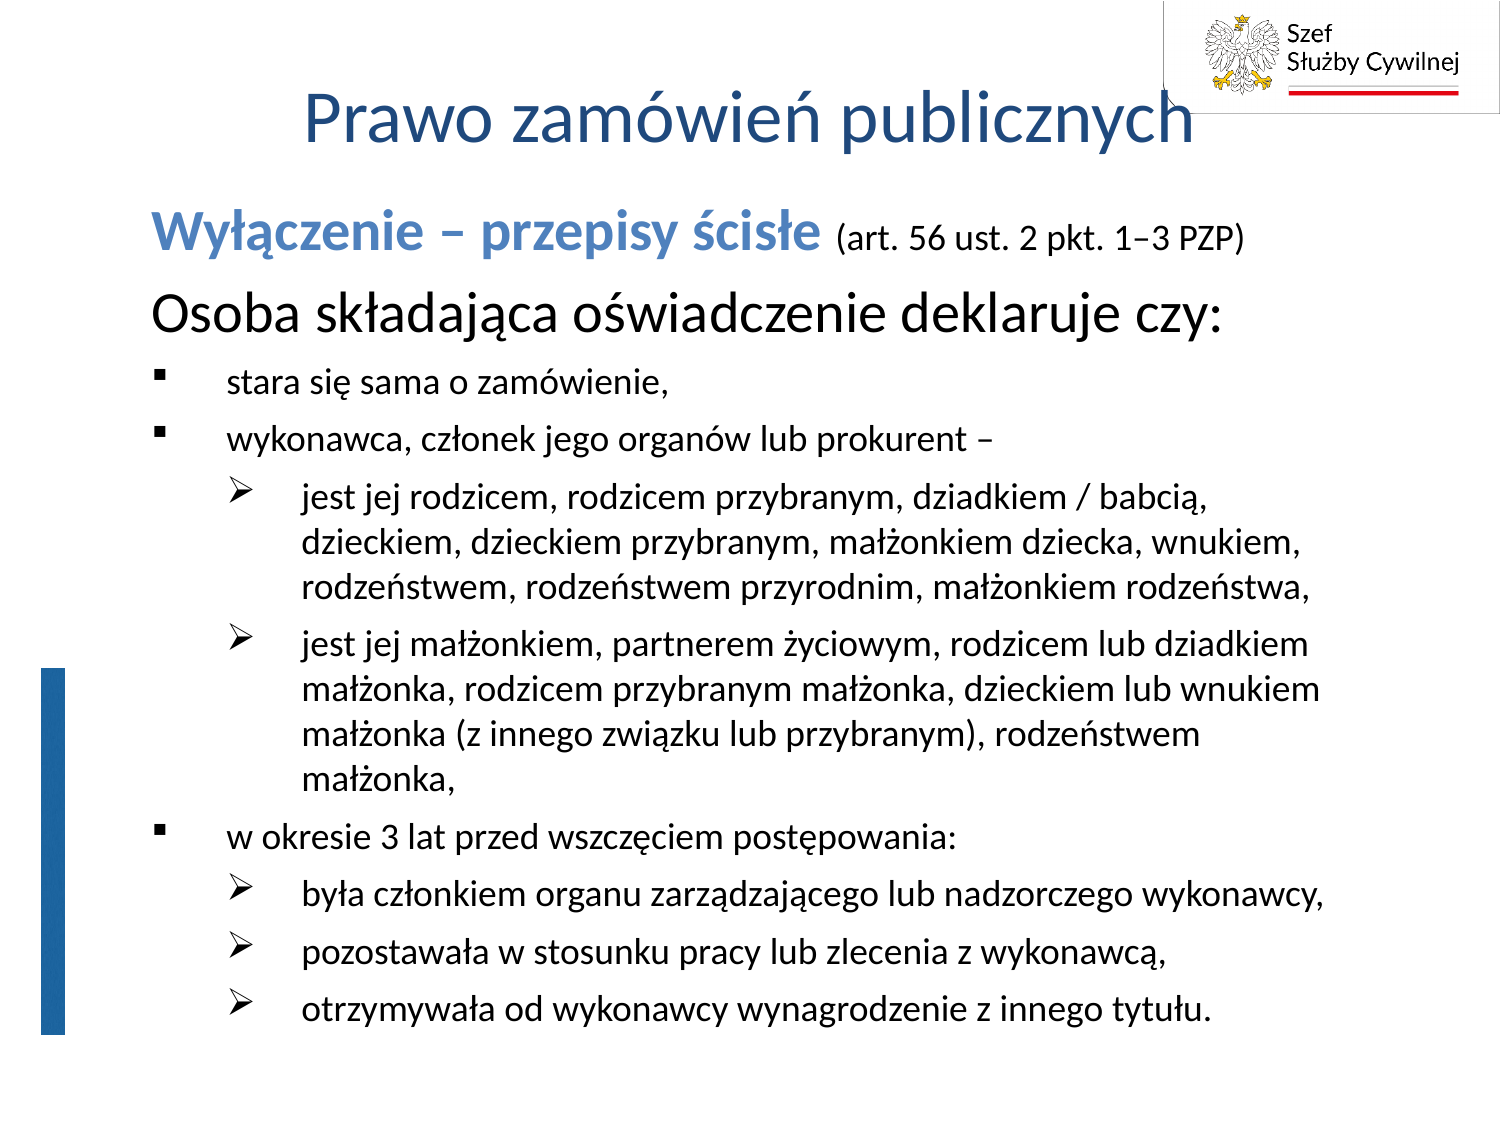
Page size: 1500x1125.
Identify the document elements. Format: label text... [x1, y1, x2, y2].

title Prawo zamówień publicznych [100, 60, 1400, 185]
picture [1163, 0, 1500, 114]
text_box Wyłączenie – przepisy ścisłe (art. 56 ust. 2 pkt. 1–3 PZP) Osoba składająca oświadczenie deklaruje czy: stara się sama o zamówienie, wykonawca, członek jego organów lub prokurent – jest jej rodzicem, rodzicem przybranym, dziadkiem / babcią, dzieckiem, dzieckiem przybranym, małżonkiem dziecka, wnukiem, rodzeństwem, rodzeństwem przyrodnim, małżonkiem rodzeństwa, jest jej małżonkiem, partnerem życiowym, rodzicem lub dziadkiem małżonka, rodzicem przybranym małżonka, dzieckiem lub wnukiem małżonka (z innego związku lub przybranym), rodzeństwem małżonka, w okresie 3 lat przed wszczęciem postępowania: była członkiem organu zarządzającego lub nadzorczego wykonawcy, pozostawała w stosunku pracy lub zlecenia z wykonawcą, otrzymywała od wykonawcy wynagrodzenie z innego tytułu. [136, 184, 1364, 1037]
picture [41, 668, 65, 1035]
